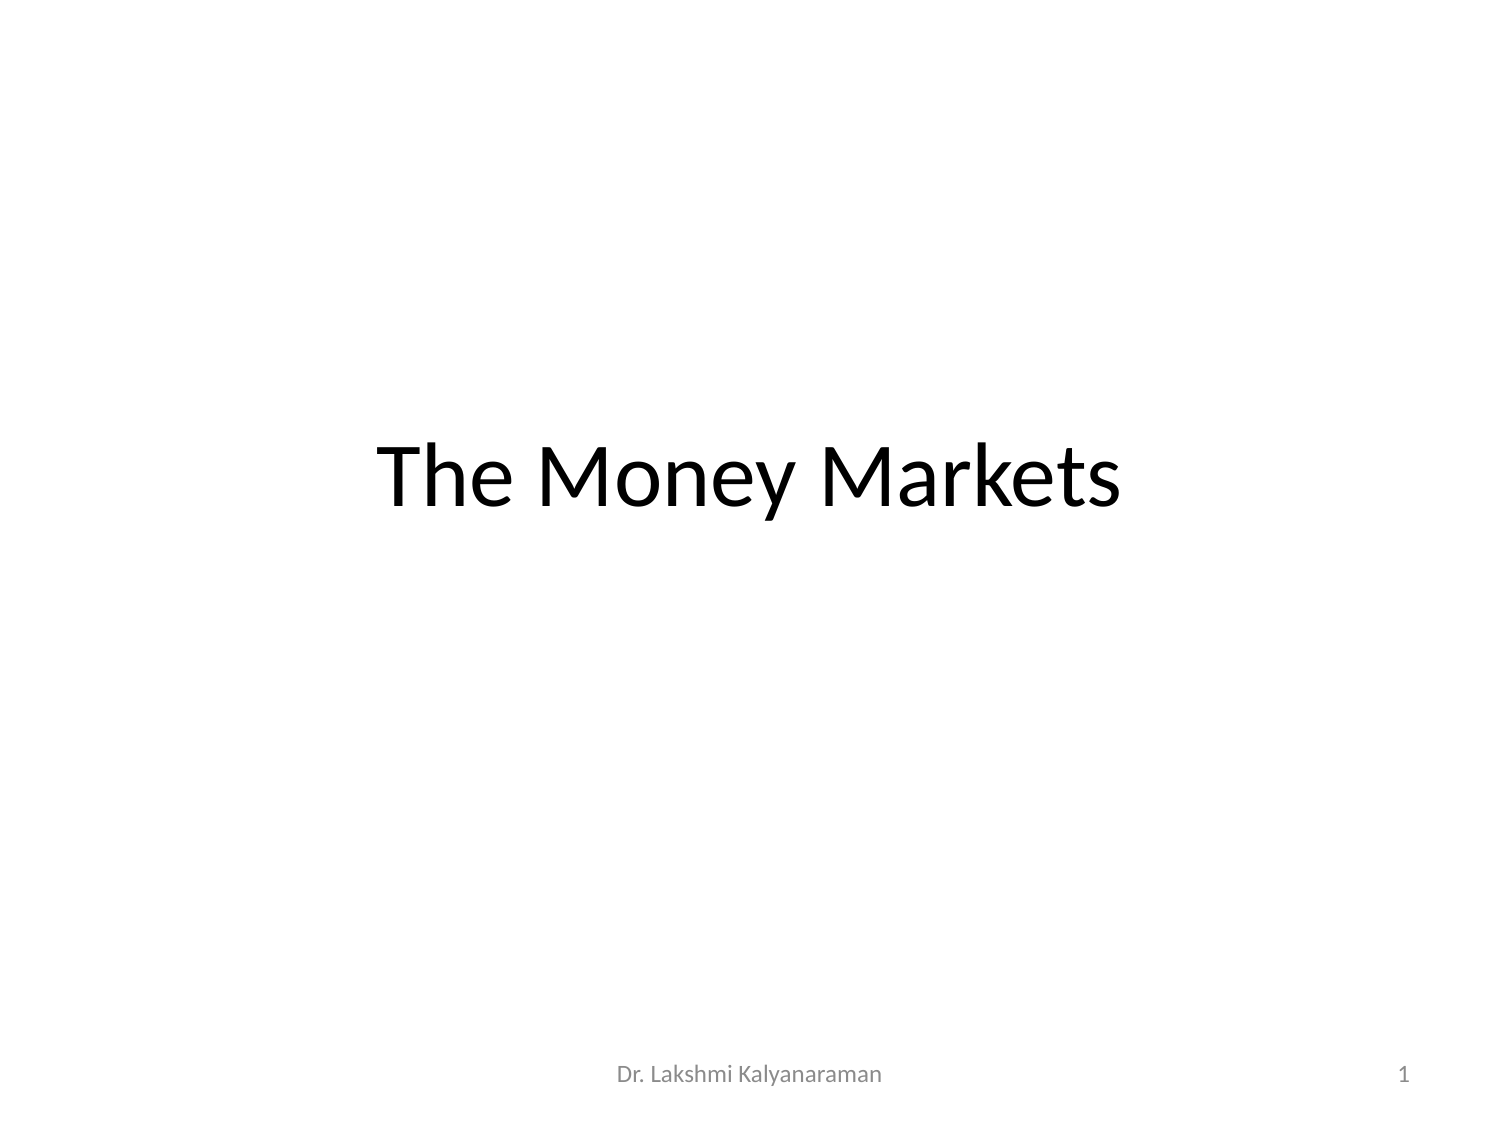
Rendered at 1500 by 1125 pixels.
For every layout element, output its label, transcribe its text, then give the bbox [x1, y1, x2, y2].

title The Money Markets [112, 349, 1388, 591]
footer Dr. Lakshmi Kalyanaraman [512, 1042, 988, 1103]
slide_number 1 [1074, 1042, 1425, 1103]
